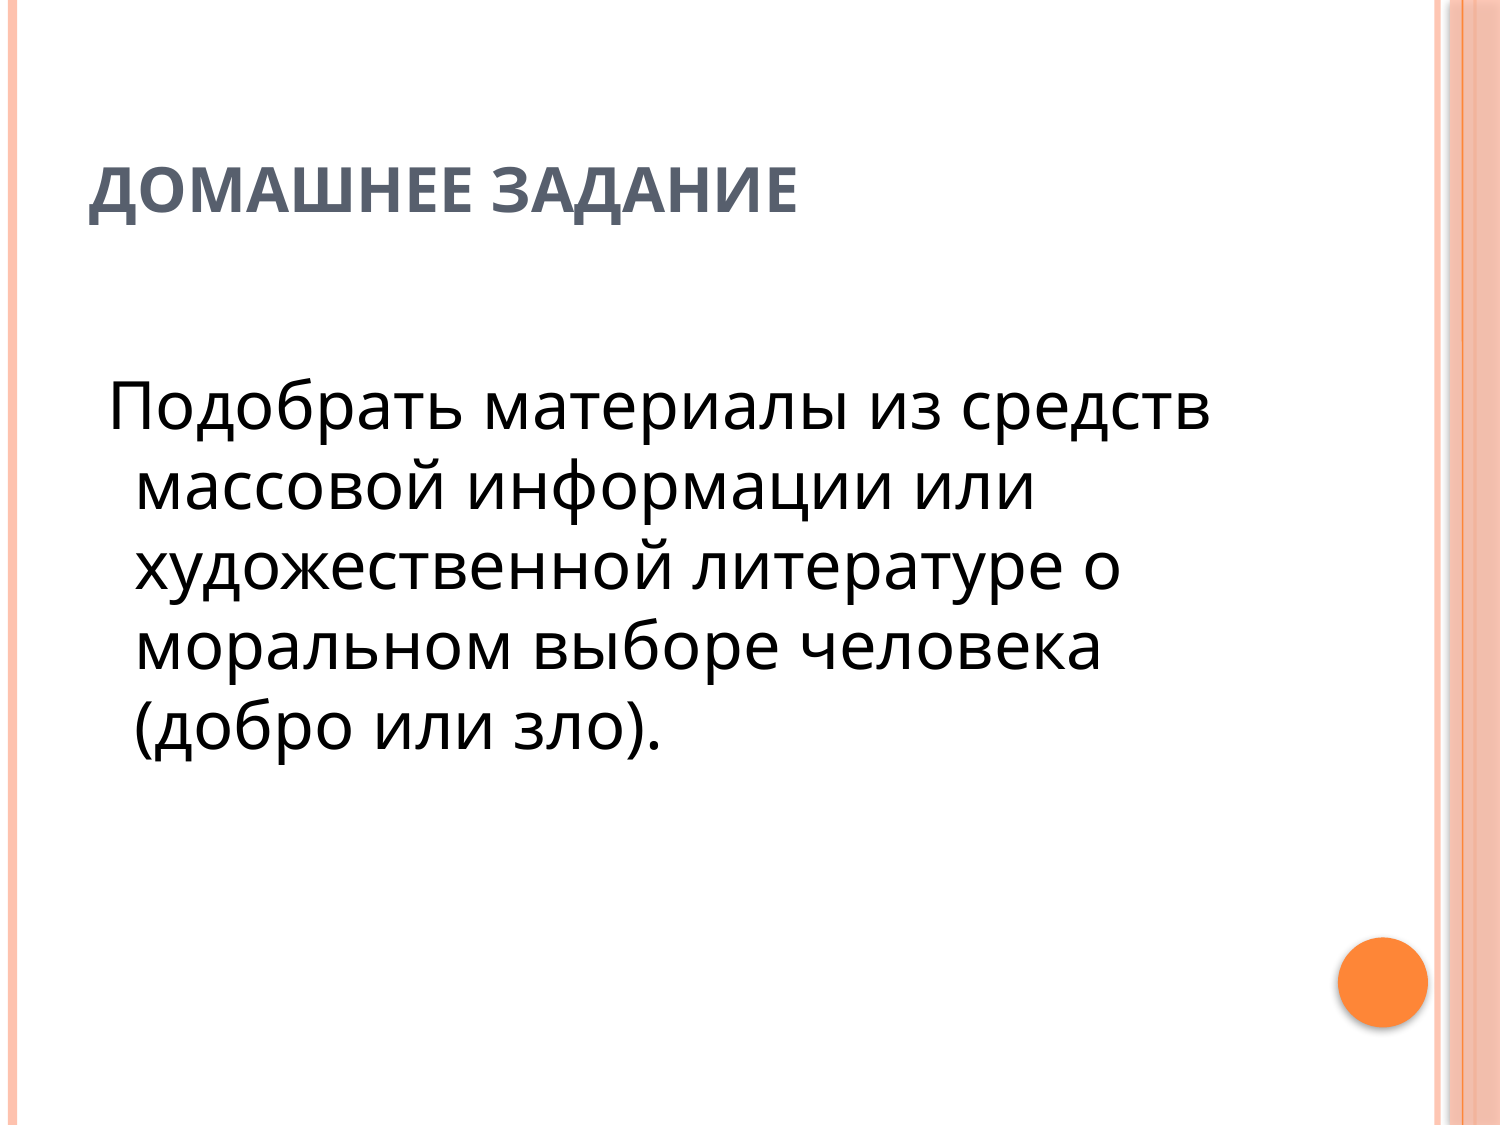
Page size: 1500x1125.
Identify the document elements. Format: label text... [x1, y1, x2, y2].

title Домашнее задание [75, 45, 1300, 233]
list Подобрать материалы из средств массовой информации или художественной литературе о моральном выборе человека (добро или зло). [75, 262, 1300, 1062]
